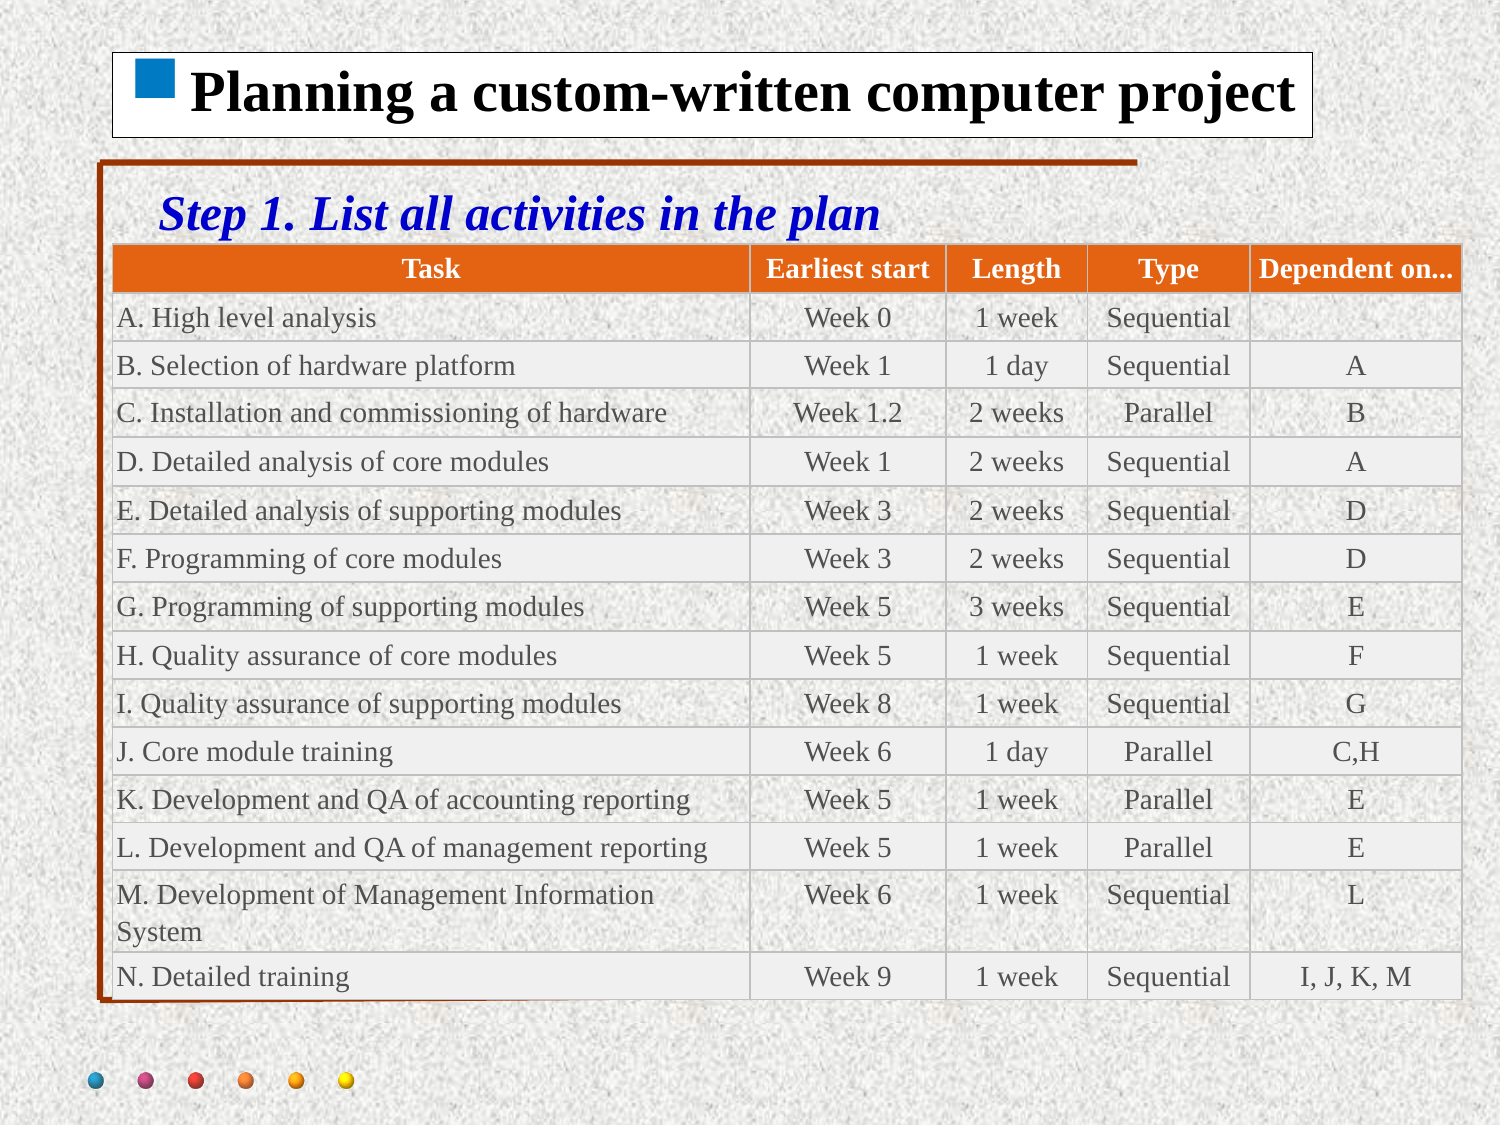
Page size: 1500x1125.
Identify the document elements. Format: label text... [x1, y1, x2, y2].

table_header Type [1088, 245, 1249, 292]
table_cell Sequential [1088, 342, 1249, 387]
table_cell Week 5 [751, 632, 945, 678]
table_cell 1 week [947, 294, 1087, 340]
table_cell Sequential [1088, 583, 1249, 630]
table_cell Sequential [1088, 871, 1249, 951]
table_cell I. Quality assurance of supporting modules [113, 680, 749, 726]
table_cell Week 3 [751, 535, 945, 581]
table_cell [1251, 294, 1461, 340]
table_cell E [1251, 823, 1461, 869]
table_cell A [1251, 342, 1461, 387]
table_cell Week 9 [751, 953, 945, 999]
table_cell J. Core module training [113, 728, 749, 774]
table_cell Sequential [1088, 487, 1249, 533]
table_header Length [947, 245, 1087, 292]
table_cell G. Programming of supporting modules [113, 583, 749, 630]
table_cell 2 weeks [947, 487, 1087, 533]
table_cell D [1251, 487, 1461, 533]
table_cell Sequential [1088, 680, 1249, 726]
table_cell G [1251, 680, 1461, 726]
table_cell Week 5 [751, 823, 945, 869]
table_cell Week 0 [751, 294, 945, 340]
table_cell 2 weeks [947, 535, 1087, 581]
table_cell F [1251, 632, 1461, 678]
table_cell F. Programming of core modules [113, 535, 749, 581]
table_header Earliest start [751, 245, 945, 292]
table_cell Week 1 [751, 342, 945, 387]
table_cell K. Development and QA of accounting reporting [113, 776, 749, 822]
table_cell D [1251, 535, 1461, 581]
table_cell Parallel [1088, 823, 1249, 869]
table_cell 1 week [947, 823, 1087, 869]
table_cell E [1251, 776, 1461, 822]
table_cell M. Development of Management Information System [113, 871, 749, 951]
text_box Step 1. List all activities in the plan [143, 173, 897, 248]
table_cell Week 5 [751, 776, 945, 822]
table_cell E [1251, 583, 1461, 630]
table_cell L [1251, 871, 1461, 951]
table_cell Parallel [1088, 728, 1249, 774]
table_cell Sequential [1088, 632, 1249, 678]
table_cell 2 weeks [947, 438, 1087, 485]
table_cell Sequential [1088, 535, 1249, 581]
table_cell 1 week [947, 871, 1087, 951]
table_cell 1 day [947, 342, 1087, 387]
table_cell B [1251, 389, 1461, 436]
table_cell N. Detailed training [113, 953, 749, 999]
table_header Dependent on... [1251, 245, 1461, 292]
table_cell Week 6 [751, 871, 945, 951]
table_cell Week 5 [751, 583, 945, 630]
table_cell Week 6 [751, 728, 945, 774]
table_cell 2 weeks [947, 389, 1087, 436]
table_cell B. Selection of hardware platform [113, 342, 749, 387]
table_cell Week 1.2 [751, 389, 945, 436]
table_cell 1 week [947, 680, 1087, 726]
table_cell Parallel [1088, 776, 1249, 822]
table_cell H. Quality assurance of core modules [113, 632, 749, 678]
title Planning a custom-written computer project [112, 52, 1313, 138]
table_cell 3 weeks [947, 583, 1087, 630]
table_cell E. Detailed analysis of supporting modules [113, 487, 749, 533]
table_cell C,H [1251, 728, 1461, 774]
table_cell Week 3 [751, 487, 945, 533]
table_cell A. High level analysis [113, 294, 749, 340]
table_cell Week 8 [751, 680, 945, 726]
table_cell 1 day [947, 728, 1087, 774]
table_header Task [113, 245, 749, 292]
table_cell Sequential [1088, 438, 1249, 485]
table_cell D. Detailed analysis of core modules [113, 438, 749, 485]
table_cell Parallel [1088, 389, 1249, 436]
table_cell C. Installation and commissioning of hardware [113, 389, 749, 436]
table_cell A [1251, 438, 1461, 485]
table_cell L. Development and QA of management reporting [113, 823, 749, 869]
table_cell I, J, K, M [1251, 953, 1461, 999]
table_cell 1 week [947, 953, 1087, 999]
table_cell 1 week [947, 632, 1087, 678]
table_cell Week 1 [751, 438, 945, 485]
table_cell Sequential [1088, 294, 1249, 340]
picture [0, 0, 1500, 1125]
table_cell Sequential [1088, 953, 1249, 999]
table_cell 1 week [947, 776, 1087, 822]
